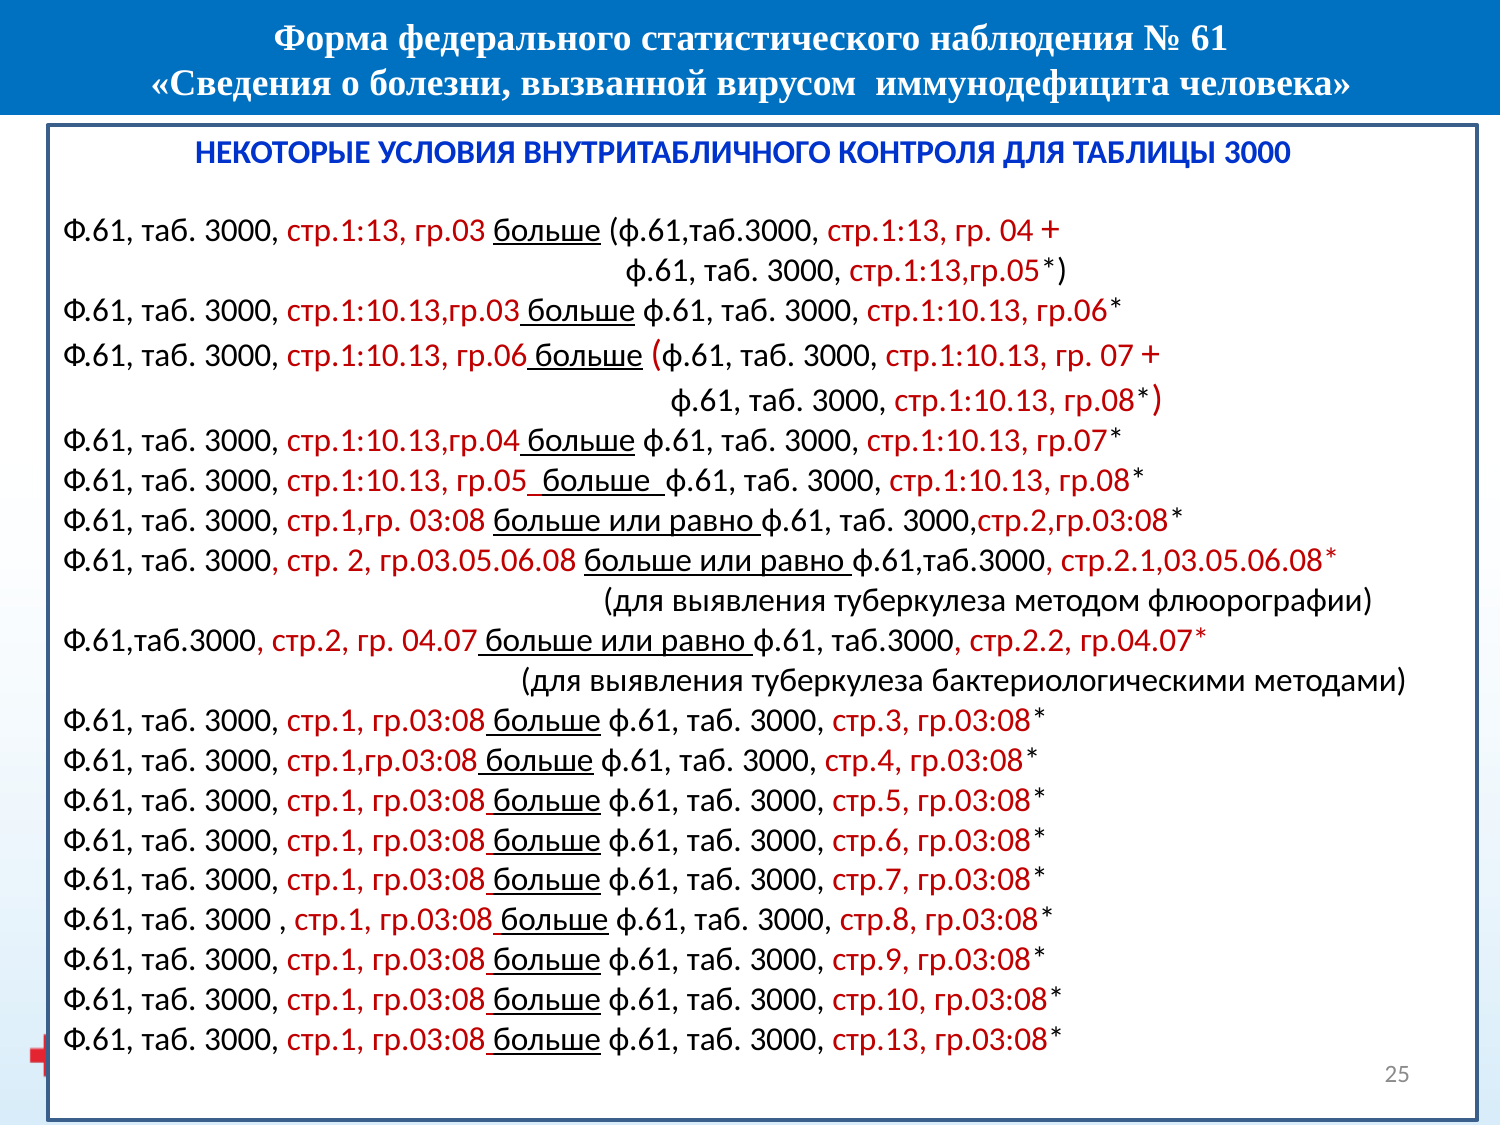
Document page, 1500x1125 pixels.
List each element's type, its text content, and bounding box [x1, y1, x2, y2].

text_box Ф.61, таб. 3000, стр.1:13, гр.03 больше (ф.61,таб.3000, стр.1:13, гр. 04 + ф.61, таб. 3000, стр.1:13,гр.05*) Ф.61, таб. 3000, стр.1:10.13,гр.03 больше ф.61, таб. 3000, стр.1:10.13, гр.06* Ф.61, таб. 3000, стр.1:10.13, гр.06 больше (ф.61, таб. 3000, стр.1:10.13, гр. 07 + ф.61, таб. 3000, стр.1:10.13, гр.08*) Ф.61, таб. 3000, стр.1:10.13,гр.04 больше ф.61, таб. 3000, стр.1:10.13, гр.07* Ф.61, таб. 3000, стр.1:10.13, гр.05 больше ф.61, таб. 3000, стр.1:10.13, гр.08* Ф.61, таб. 3000, стр.1,гр. 03:08 больше или равно ф.61, таб. 3000,стр.2,гр.03:08* Ф.61, таб. 3000, стр. 2, гр.03.05.06.08 больше или равно ф.61,таб.3000, стр.2.1,03.05.06.08* (для выявления туберкулеза методом флюорографии) Ф.61,таб.3000, стр.2, гр. 04.07 больше или равно ф.61, таб.3000, стр.2.2, гр.04.07* (для выявления туберкулеза бактериологическими методами) Ф.61, таб. 3000, стр.1, гр.03:08 больше ф.61, таб. 3000, стр.3, гр.03:08* Ф.61, таб. 3000, стр.1,гр.03:08 больше ф.61, таб. 3000, стр.4, гр.03:08* Ф.61, таб. 3000, стр.1, гр.03:08 больше ф.61, таб. 3000, стр.5, гр.03:08* Ф.61, таб. 3000, стр.1, гр.03:08 больше ф.61, таб. 3000, стр.6, гр.03:08* Ф.61, таб. 3000, стр.1, гр.03:08 больше ф.61, таб. 3000, стр.7, гр.03:08* Ф.61, таб. 3000 , стр.1, гр.03:08 больше ф.61, таб. 3000, стр.8, гр.03:08* Ф.61, таб. 3000, стр.1, гр.03:08 больше ф.61, таб. 3000, стр.9, гр.03:08* Ф.61, таб. 3000, стр.1, гр.03:08 больше ф.61, таб. 3000, стр.10, гр.03:08* Ф.61, таб. 3000, стр.1, гр.03:08 больше ф.61, таб. 3000, стр.13, гр.03:08* [48, 196, 1459, 1065]
text_box НЕКОТОРЫЕ УСЛОВИЯ ВНУТРИТАБЛИЧНОГО КОНТРОЛЯ ДЛЯ ТАБЛИЦЫ 3000 [44, 123, 1443, 178]
text_box [46, 123, 1479, 1122]
text_box Форма федерального статистического наблюдения № 61 «Сведения о болезни, вызванной вирусом иммунодефицита человека» [0, 0, 1500, 117]
picture [0, 117, 1500, 1125]
slide_number 25 [1074, 1042, 1425, 1103]
